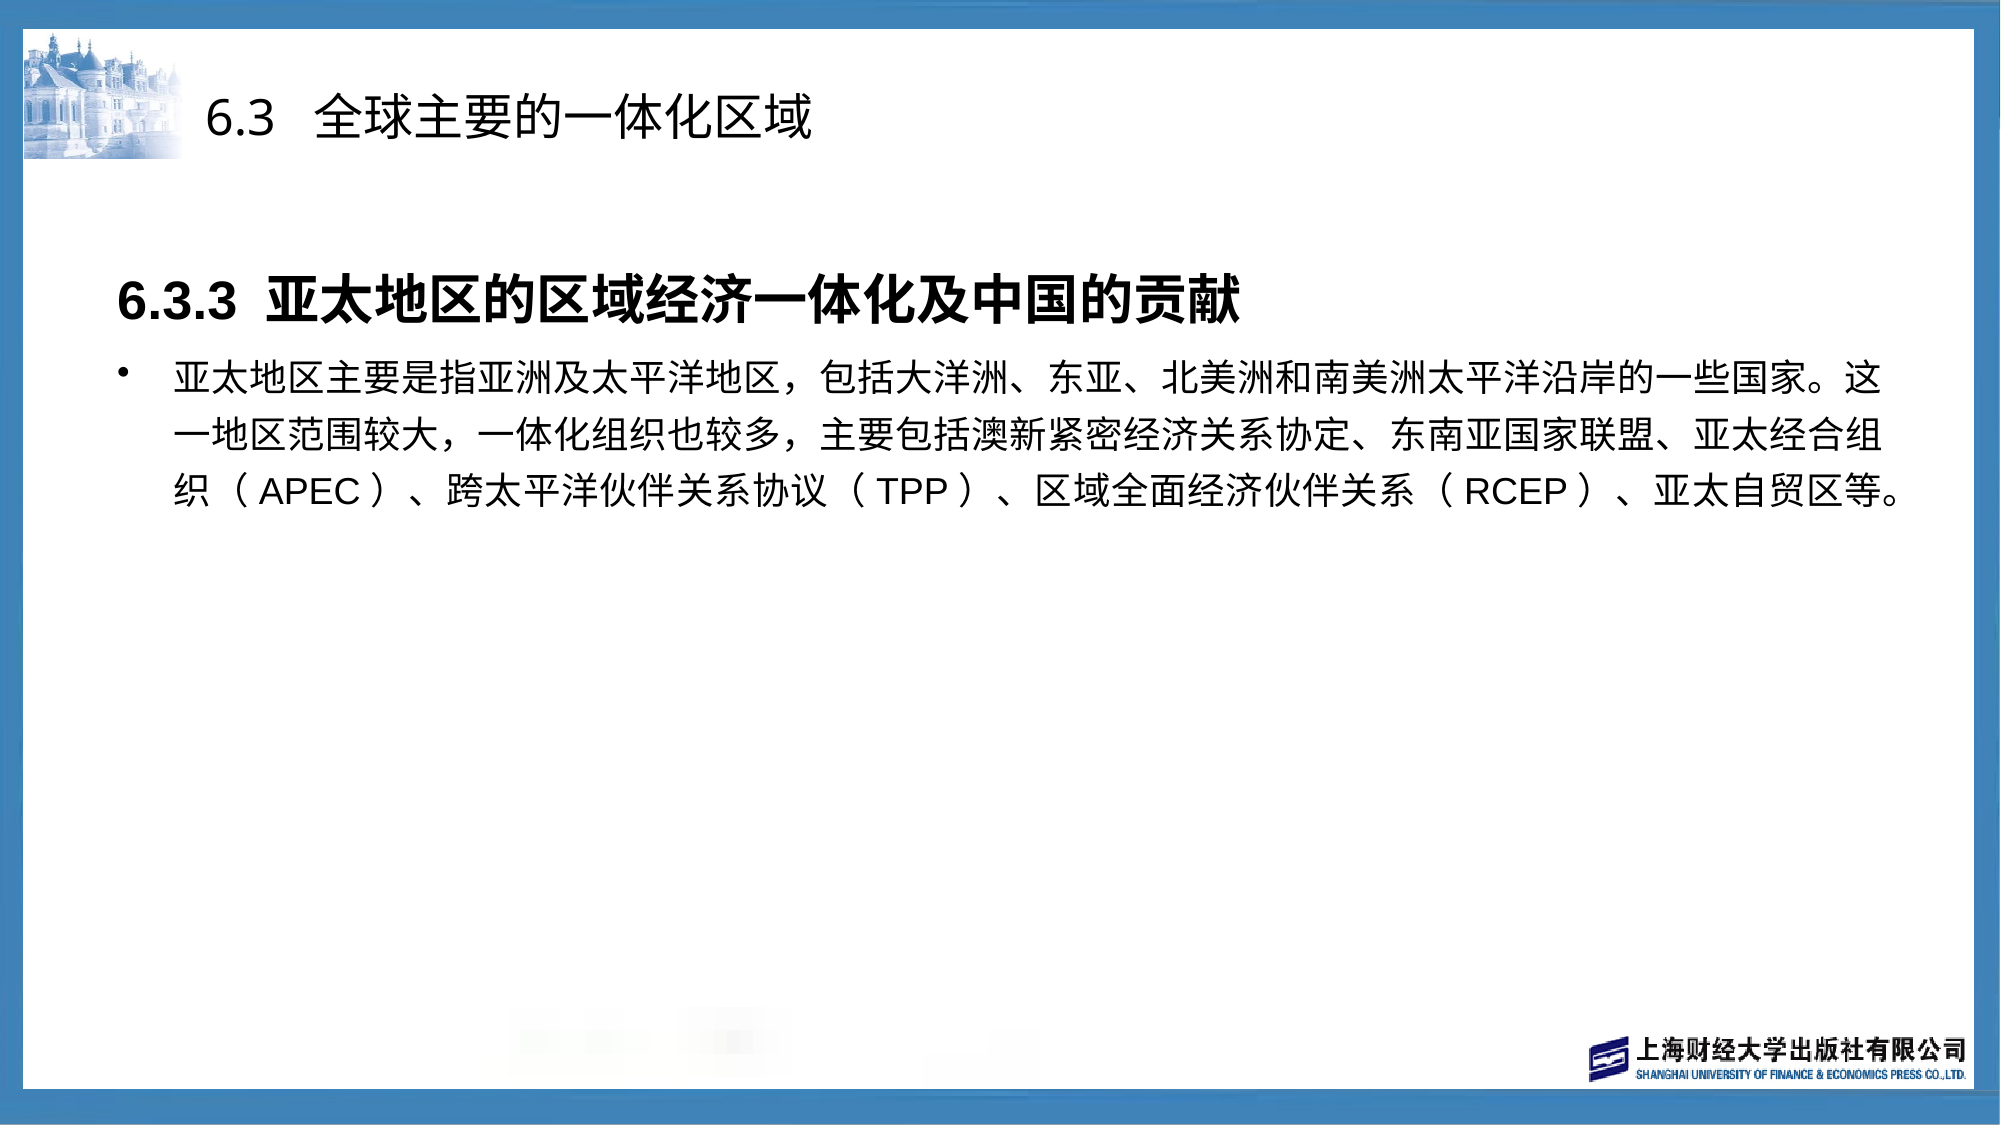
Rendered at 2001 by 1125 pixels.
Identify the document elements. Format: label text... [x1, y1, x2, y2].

list 6.3.3 亚太地区的区域经济一体化及中国的贡献 亚太地区主要是指亚洲及太平洋地区，包括大洋洲、东亚、北美洲和南美洲太平洋沿岸的一些国家。这一地区范围较大，一体化组织也较多，主要包括澳新紧密经济关系协定、东南亚国家联盟、亚太经合组织（APEC）、跨太平洋伙伴关系协议（TPP）、区域全面经济伙伴关系（RCEP）、亚太自贸区等。 [102, 241, 1898, 1065]
picture [0, 0, 2001, 1125]
title 6.3 全球主要的一体化区域 [190, 64, 1547, 168]
